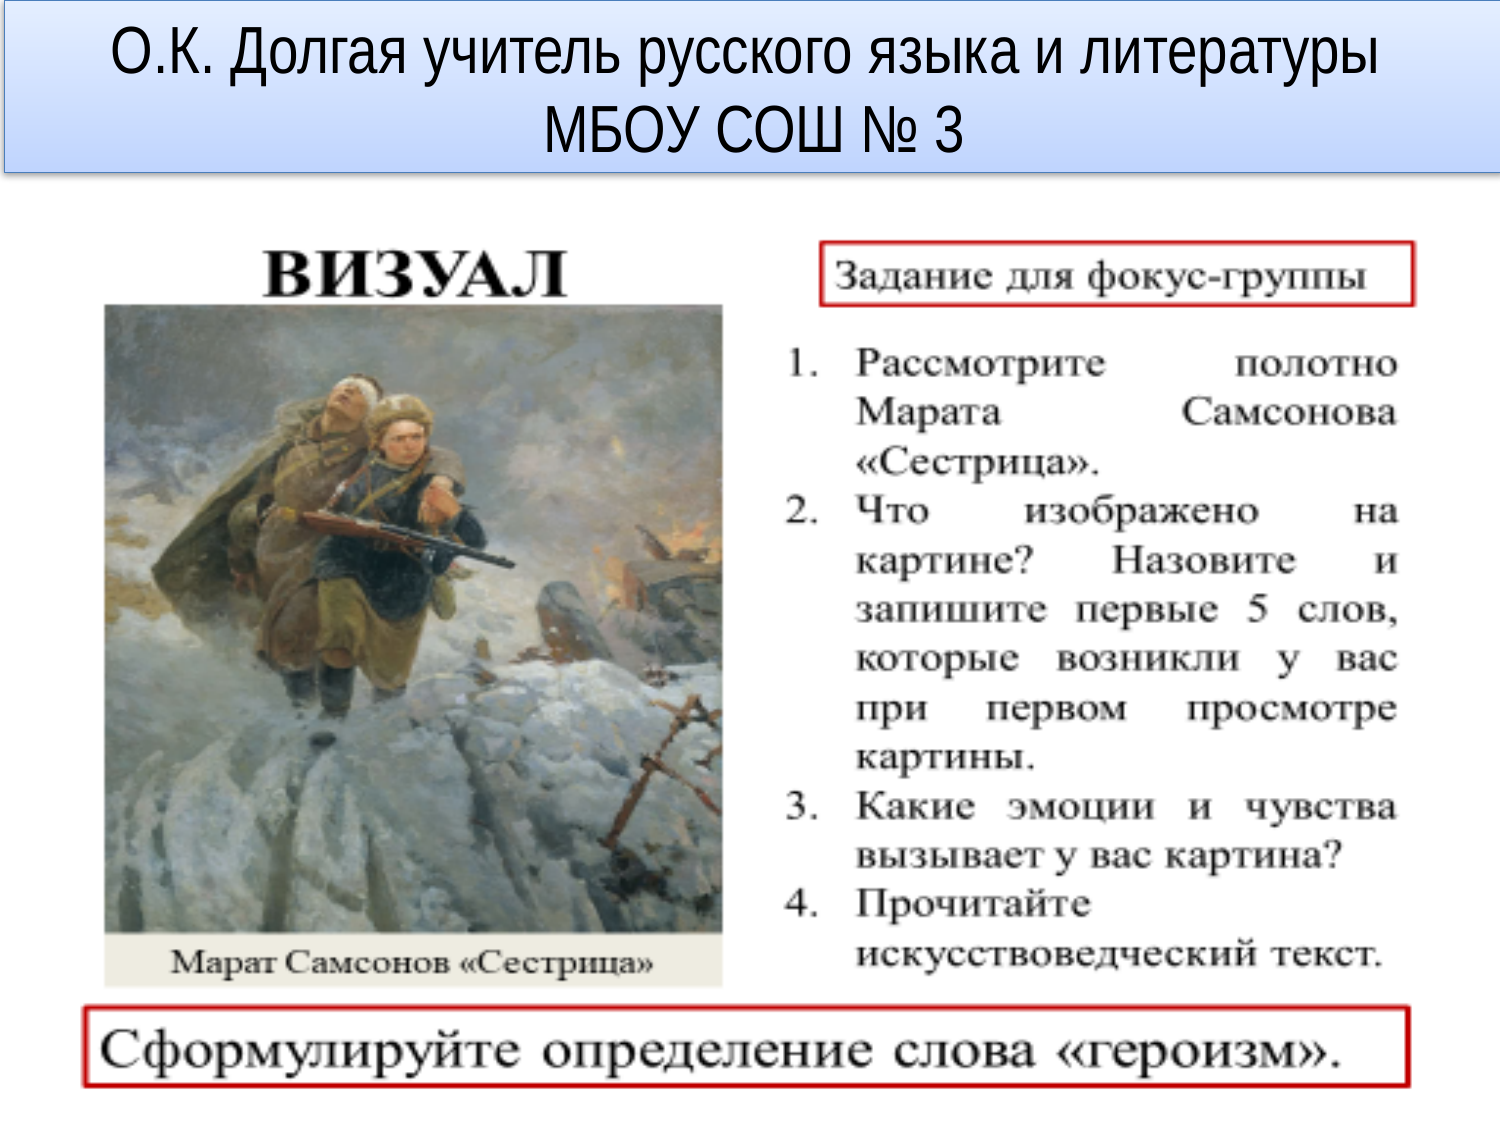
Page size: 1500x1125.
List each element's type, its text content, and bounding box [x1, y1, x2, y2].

title О.К. Долгая учитель русского языка и литературы МБОУ СОШ № 3 [4, 0, 1500, 173]
picture [41, 207, 1448, 1125]
